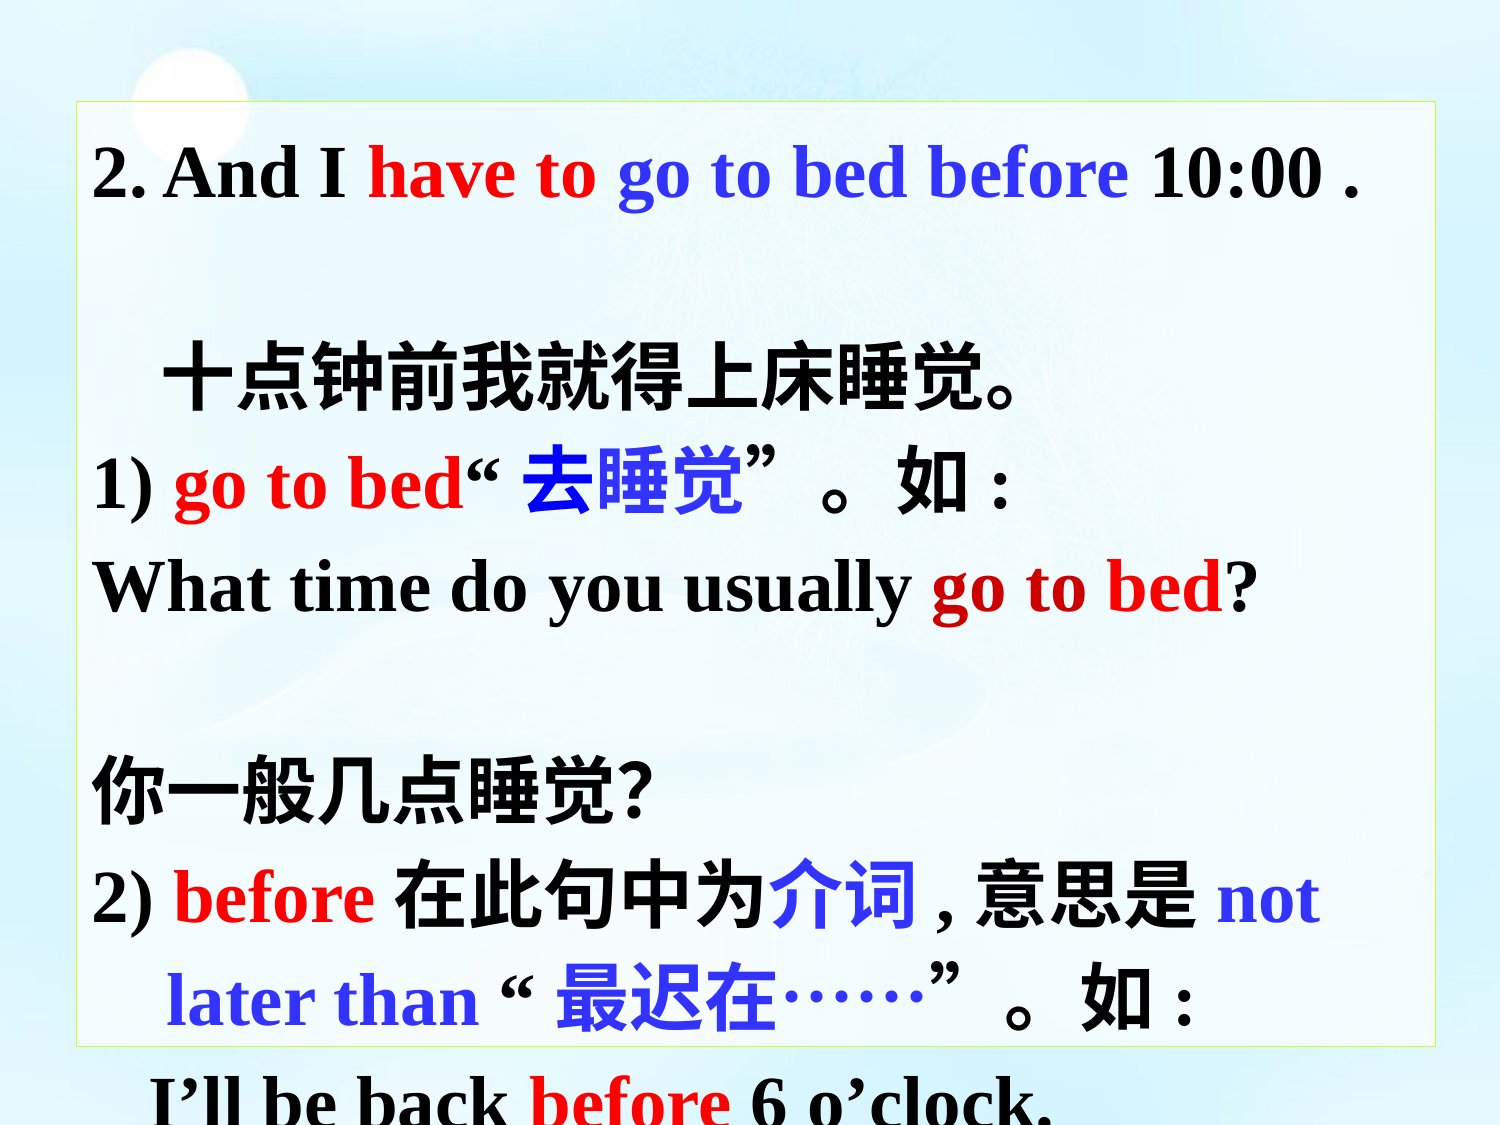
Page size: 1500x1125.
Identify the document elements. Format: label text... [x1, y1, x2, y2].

list 2. And I have to go to bed before 10:00 . 十点钟前我就得上床睡觉。 1) go to bed“去睡觉”。如: What time do you usually go to bed? 你一般几点睡觉？ 2) before在此句中为介词,意思是not later than “最迟在……”。如: I’ll be back before 6 o’clock. 我最迟六点钟回来。 [76, 101, 1436, 1047]
picture [0, 0, 1500, 1125]
